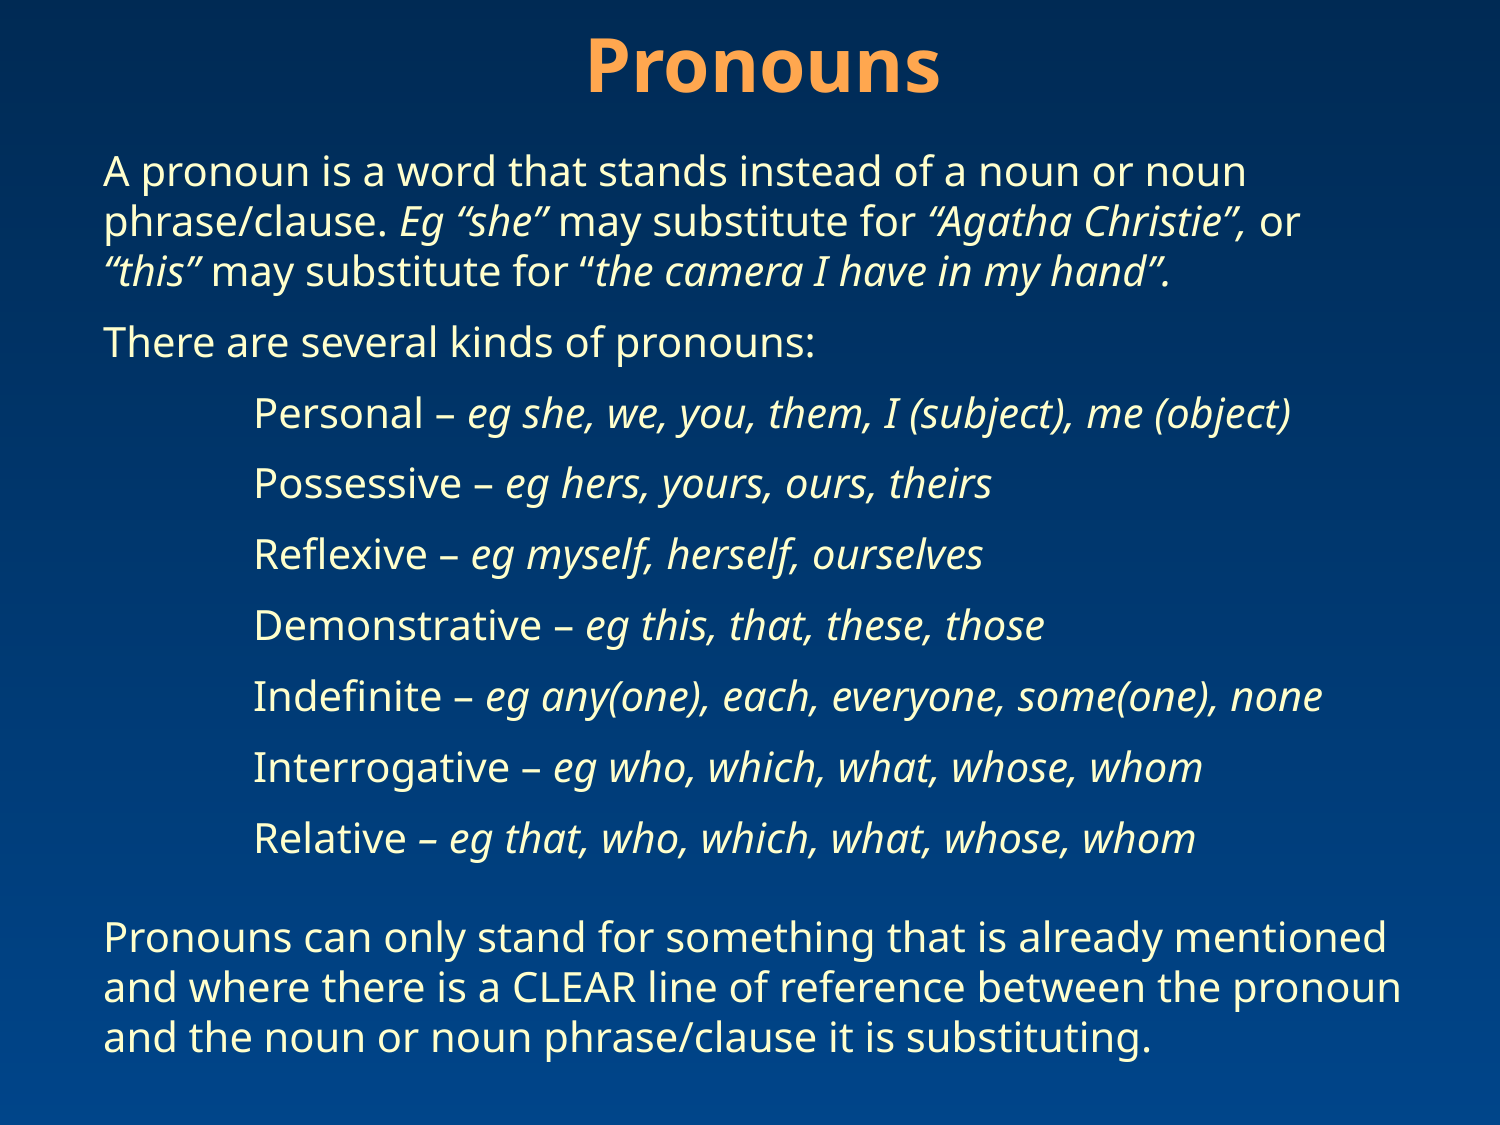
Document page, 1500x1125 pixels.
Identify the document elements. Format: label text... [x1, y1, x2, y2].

text_box A pronoun is a word that stands instead of a noun or noun phrase/clause. Eg “she” may substitute for “Agatha Christie”, or “this” may substitute for “the camera I have in my hand”. There are several kinds of pronouns: Personal – eg she, we, you, them, I (subject), me (object) Possessive – eg hers, yours, ours, theirs Reflexive – eg myself, herself, ourselves Demonstrative – eg this, that, these, those Indefinite – eg any(one), each, everyone, some(one), none Interrogative – eg who, which, what, whose, whom Relative – eg that, who, which, what, whose, whom Pronouns can only stand for something that is already mentioned and where there is a CLEAR line of reference between the pronoun and the noun or noun phrase/clause it is substituting. [88, 137, 1424, 1069]
text_box Pronouns [312, 0, 1213, 126]
